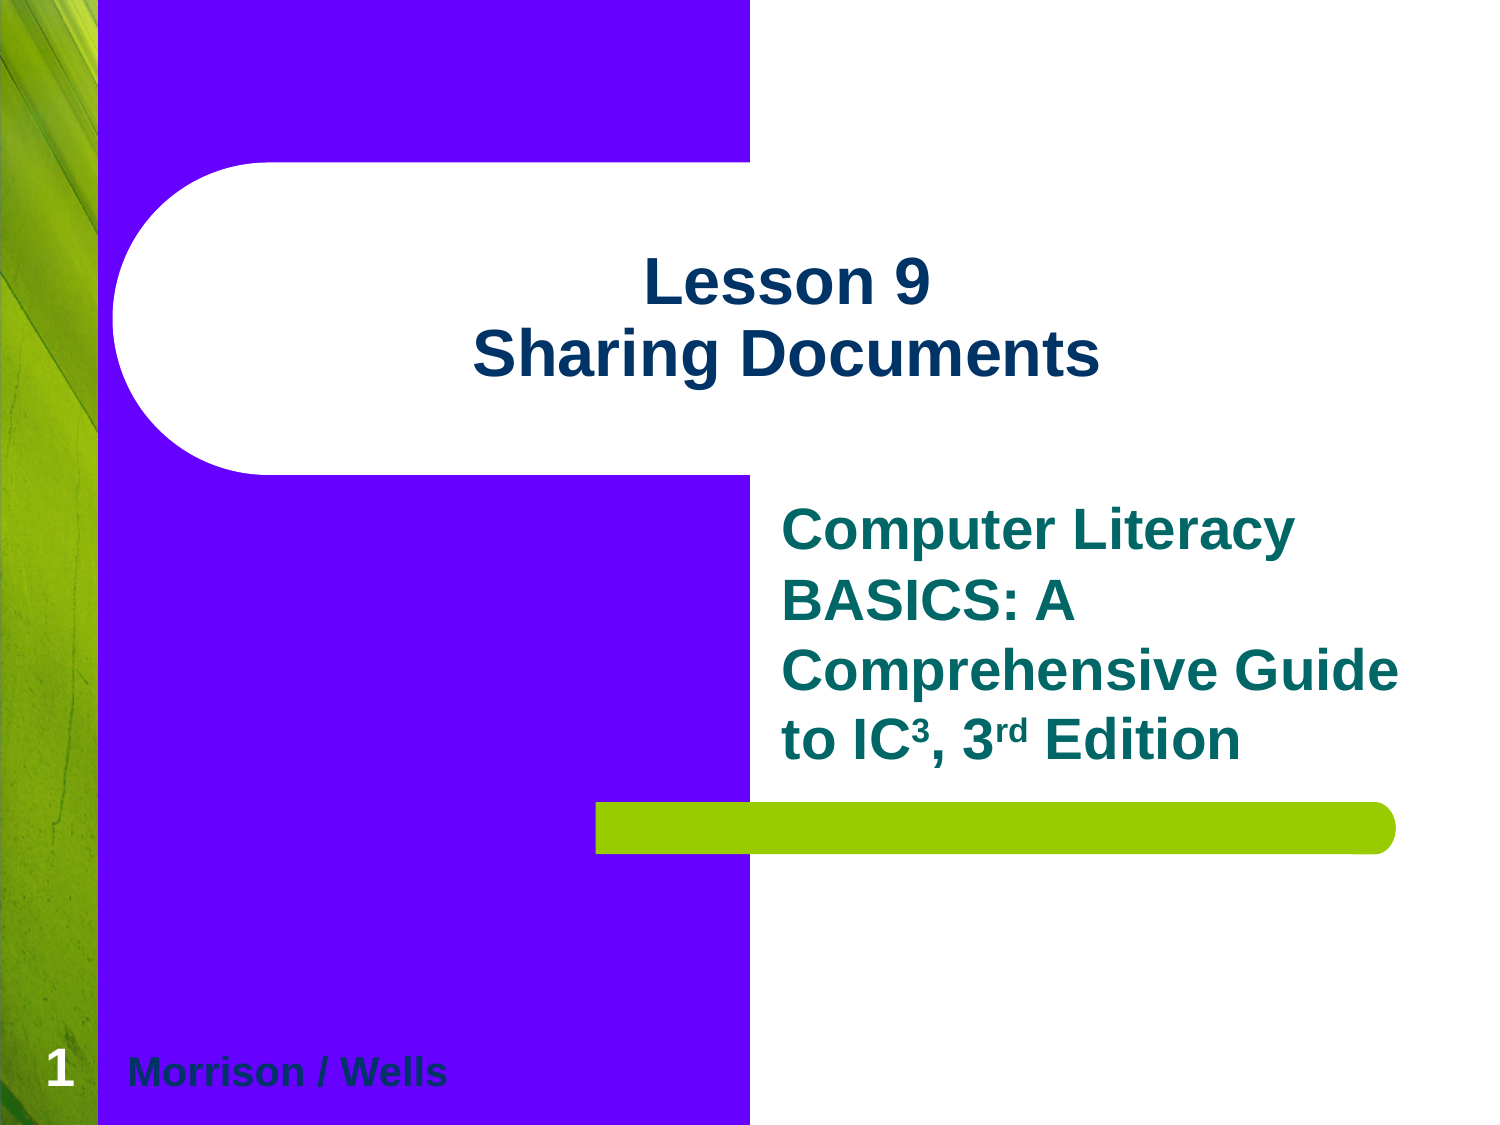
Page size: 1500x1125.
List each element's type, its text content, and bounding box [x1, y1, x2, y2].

title Lesson 9 Sharing Documents [112, 162, 1463, 476]
text_box Morrison / Wells [112, 1037, 525, 1103]
subtitle Computer Literacy BASICS: A Comprehensive Guide to IC3, 3rd Edition [766, 479, 1463, 780]
picture [0, 0, 98, 1125]
slide_number 1 [12, 1024, 110, 1106]
text_box [99, 1025, 538, 1086]
